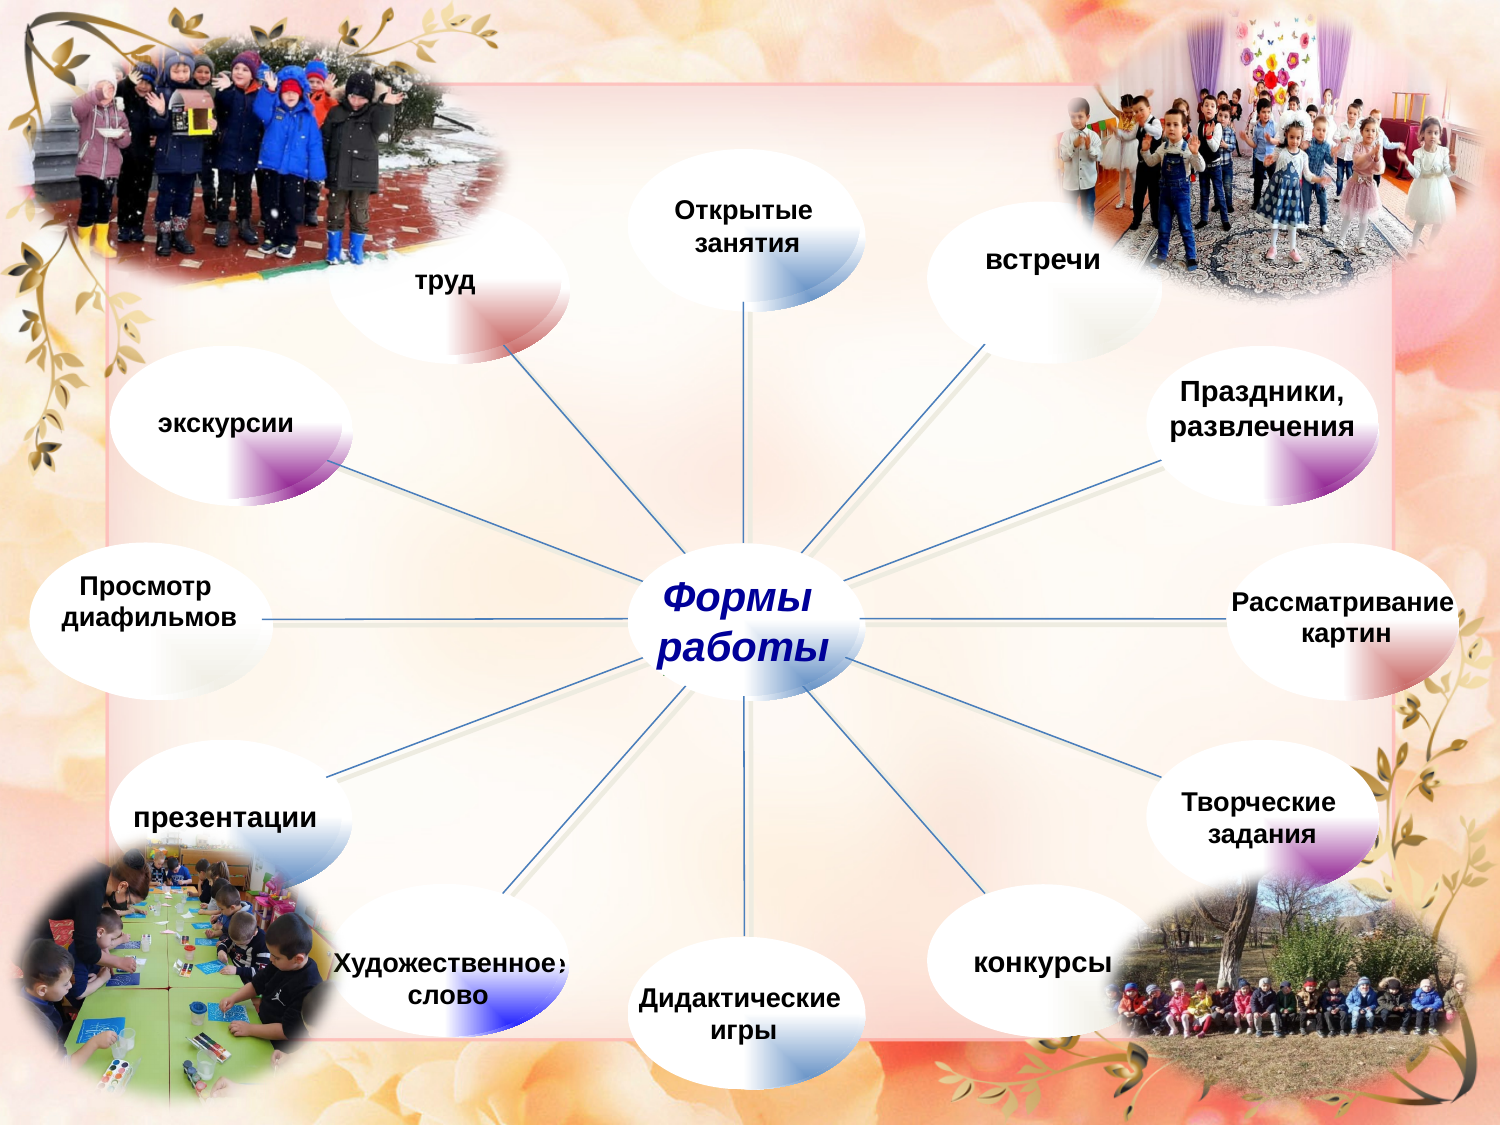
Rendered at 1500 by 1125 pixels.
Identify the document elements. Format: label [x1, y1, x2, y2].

text_box [29, 148, 1460, 1090]
picture [0, 0, 1500, 1125]
